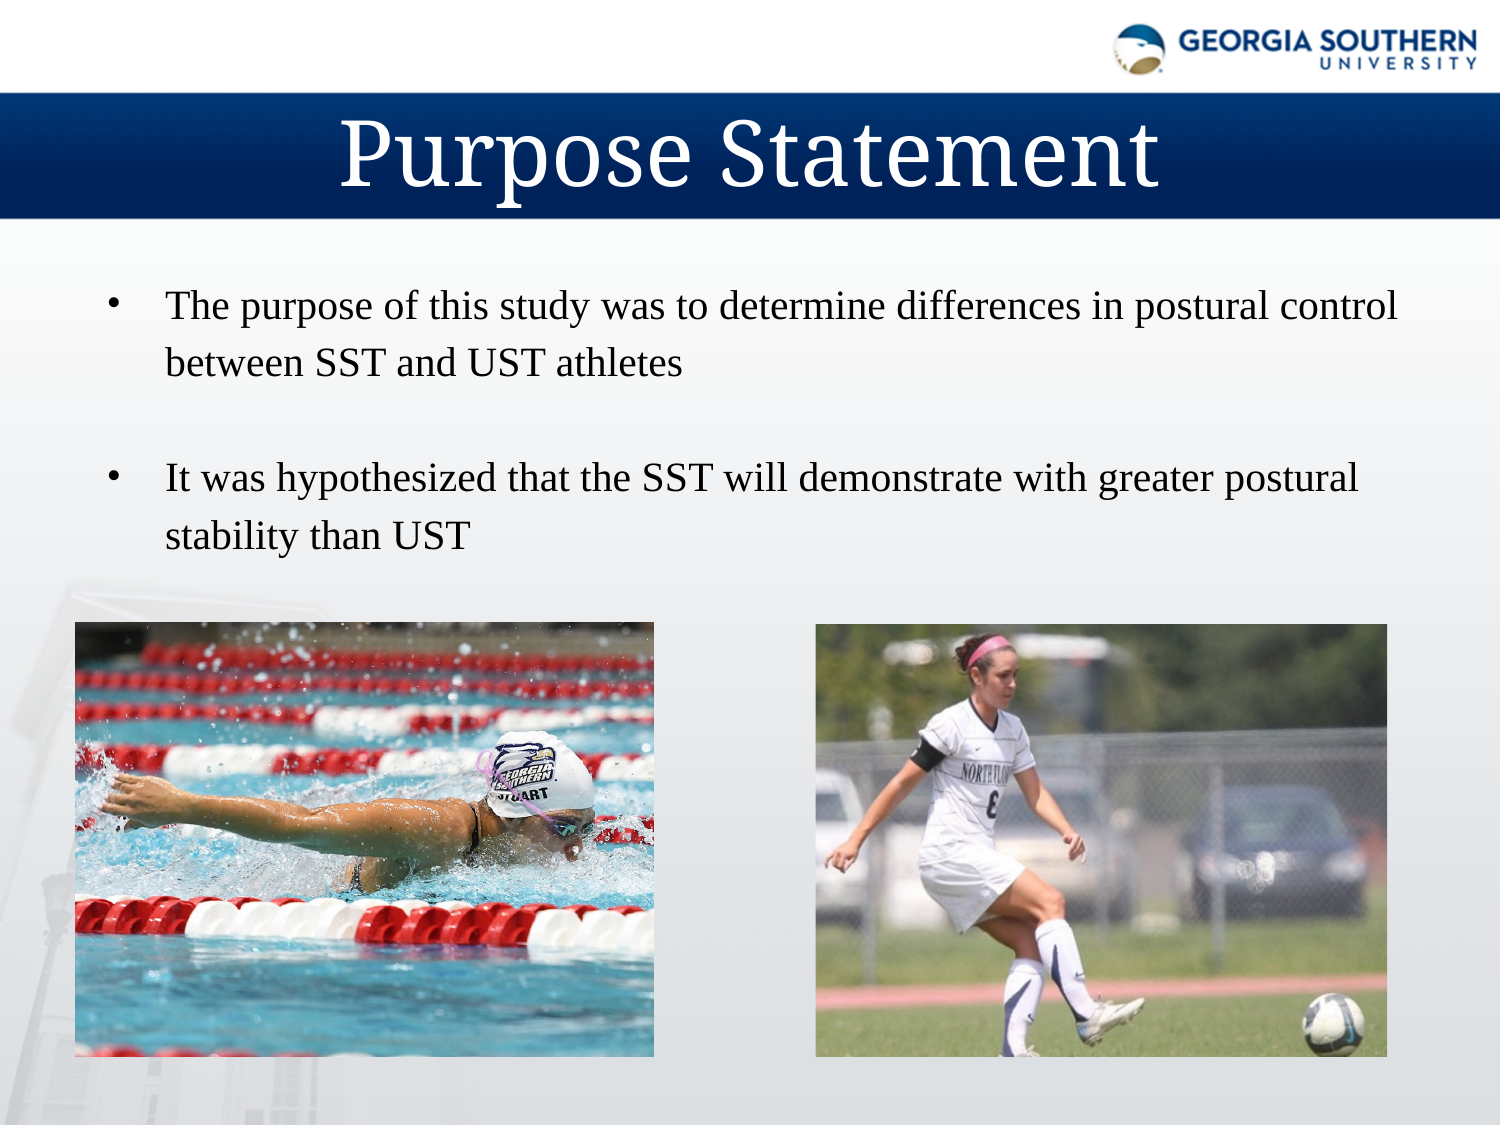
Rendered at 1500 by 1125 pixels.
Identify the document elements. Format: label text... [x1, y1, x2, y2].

list The purpose of this study was to determine differences in postural control between SST and UST athletes It was hypothesized that the SST will demonstrate with greater postural stability than UST [75, 262, 1425, 1005]
title Purpose Statement [75, 56, 1425, 244]
picture [0, 0, 1500, 1125]
